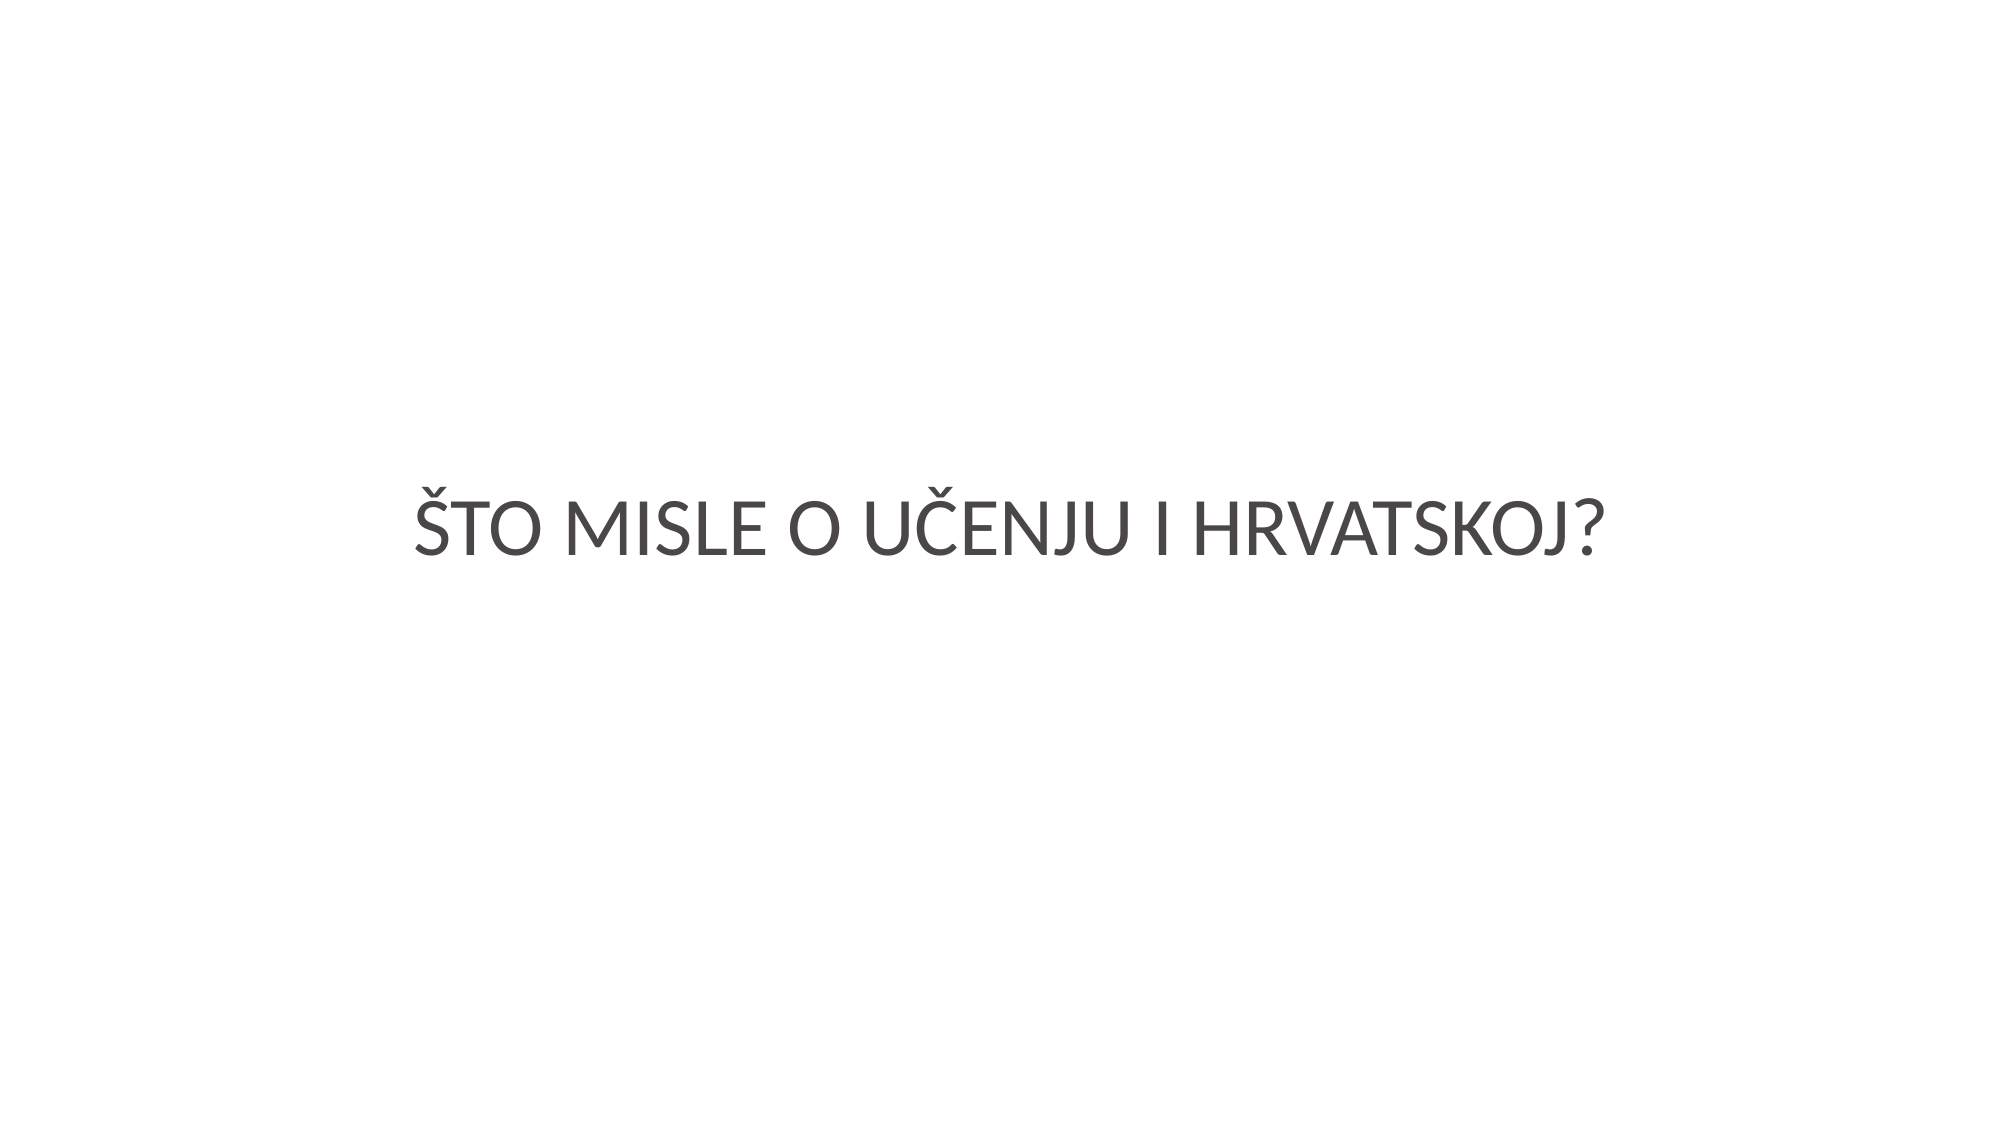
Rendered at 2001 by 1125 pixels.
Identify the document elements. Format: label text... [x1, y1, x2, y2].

text_box ŠTO MISLE O UČENJU I HRVATSKOJ? [69, 415, 1954, 580]
